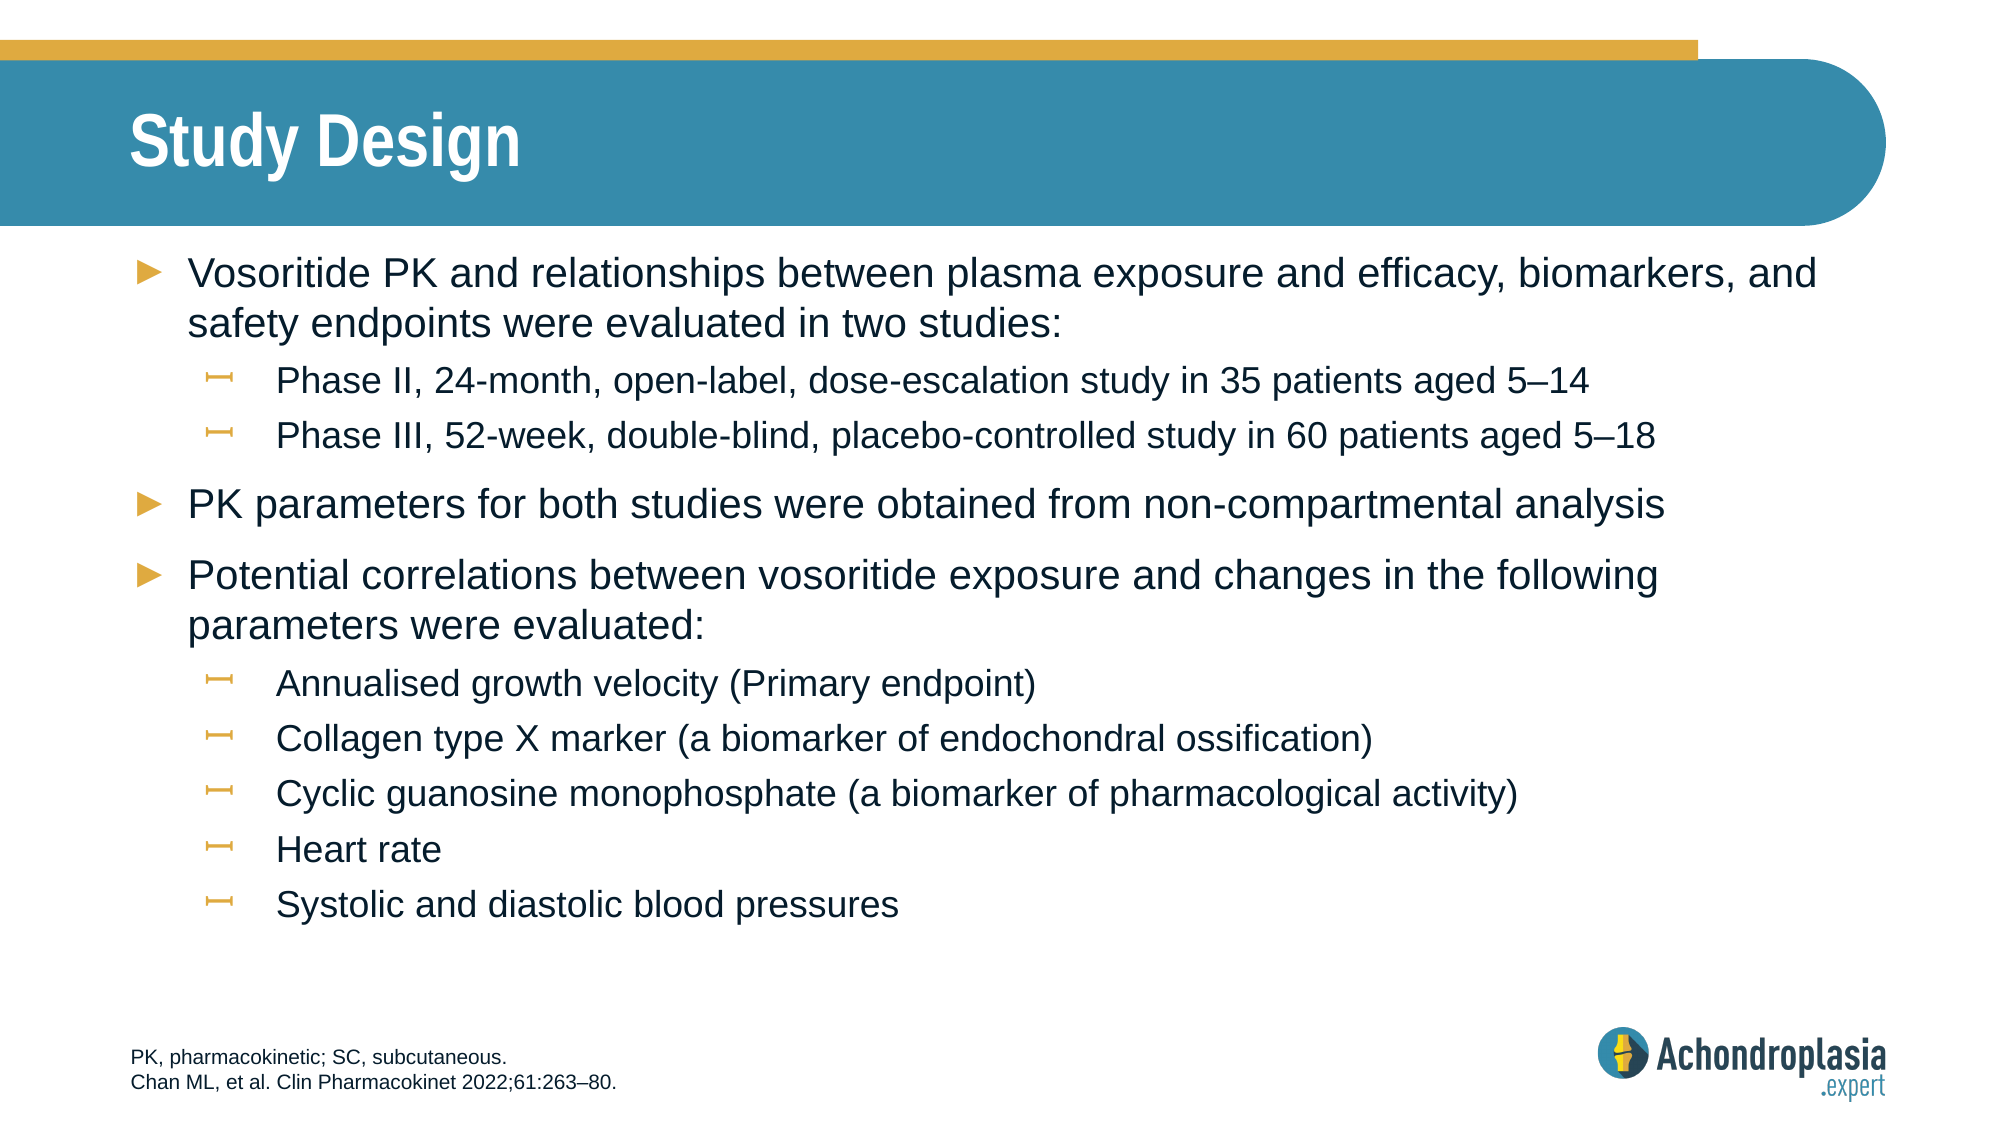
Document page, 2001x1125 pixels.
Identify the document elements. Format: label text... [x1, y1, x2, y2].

picture [1598, 1027, 1886, 1102]
footer PK, pharmacokinetic; SC, subcutaneous. Chan ML, et al. Clin Pharmacokinet 2022;61:263–80. [115, 1005, 1598, 1102]
title Study Design [114, 59, 1886, 225]
list Vosoritide PK and relationships between plasma exposure and efficacy, biomarkers, and safety endpoints were evaluated in two studies: Phase II, 24-month, open-label, dose-escalation study in 35 patients aged 5–14 Phase III, 52-week, double-blind, placebo-controlled study in 60 patients aged 5–18 PK parameters for both studies were obtained from non-compartmental analysis Potential correlations between vosoritide exposure and changes in the following parameters were evaluated: Annualised growth velocity (Primary endpoint) Collagen type X marker (a biomarker of endochondral ossification) Cyclic guanosine monophosphate (a biomarker of pharmacological activity) Heart rate Systolic and diastolic blood pressures [114, 237, 1886, 982]
